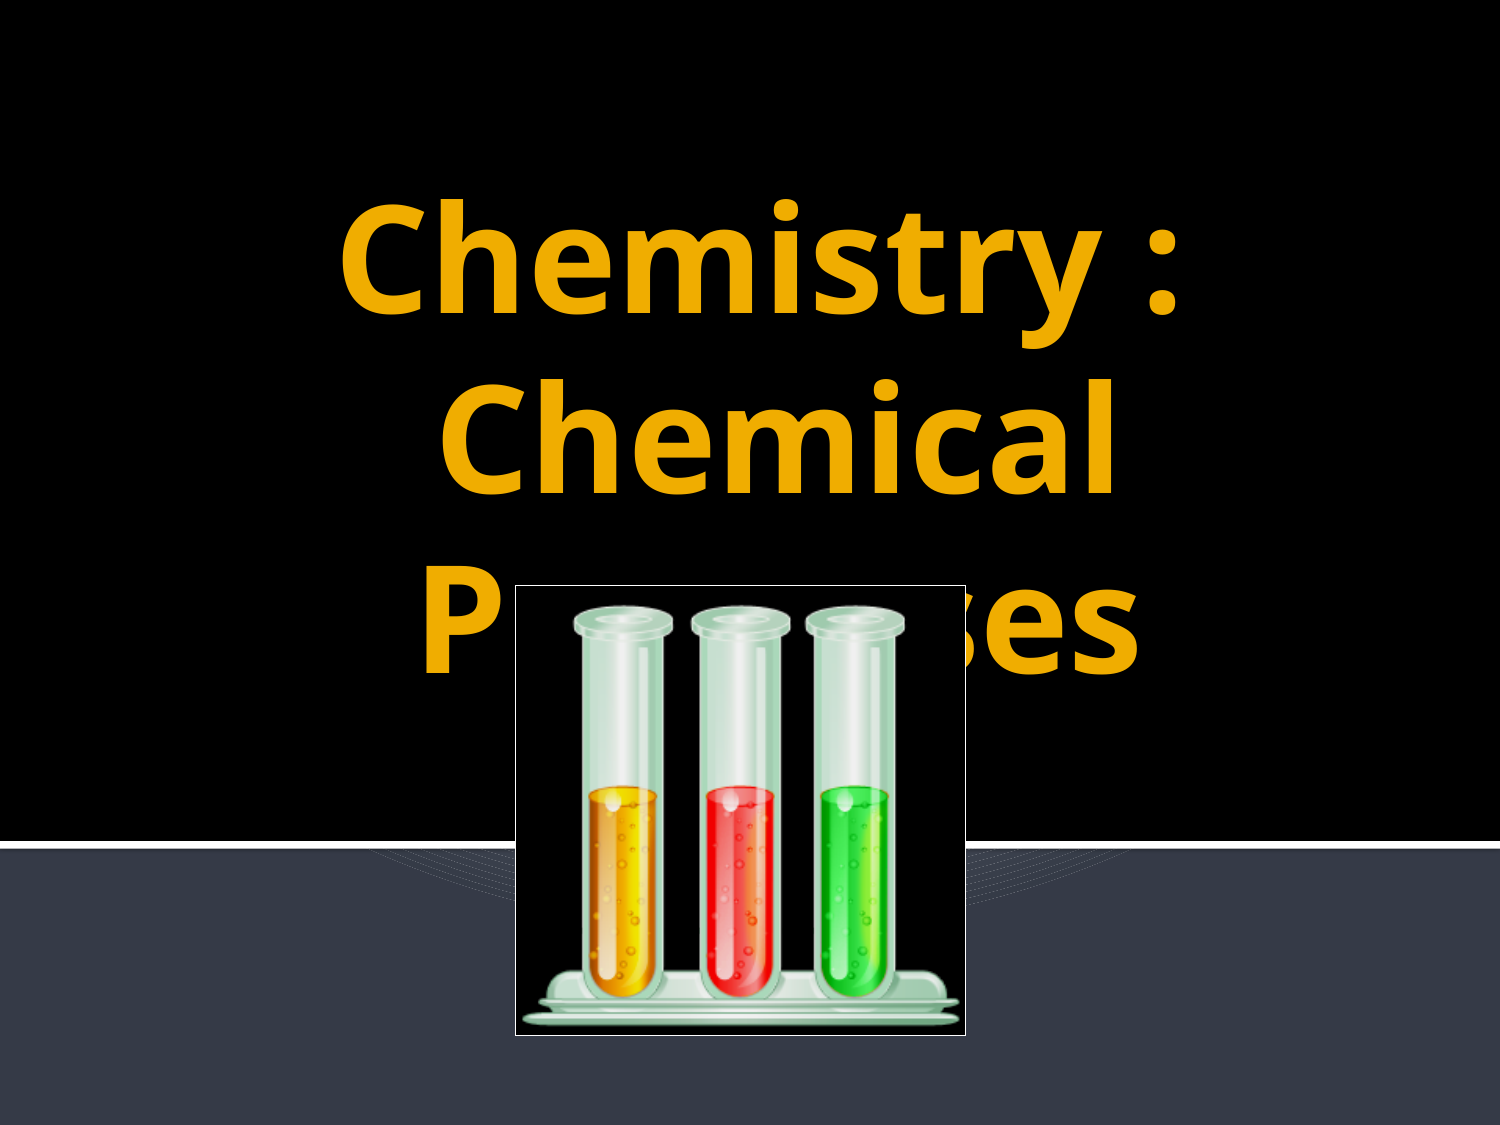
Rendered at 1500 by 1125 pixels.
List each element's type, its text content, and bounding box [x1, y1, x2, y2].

title Chemistry : Chemical Processes [112, 164, 1438, 750]
picture [515, 585, 966, 1036]
